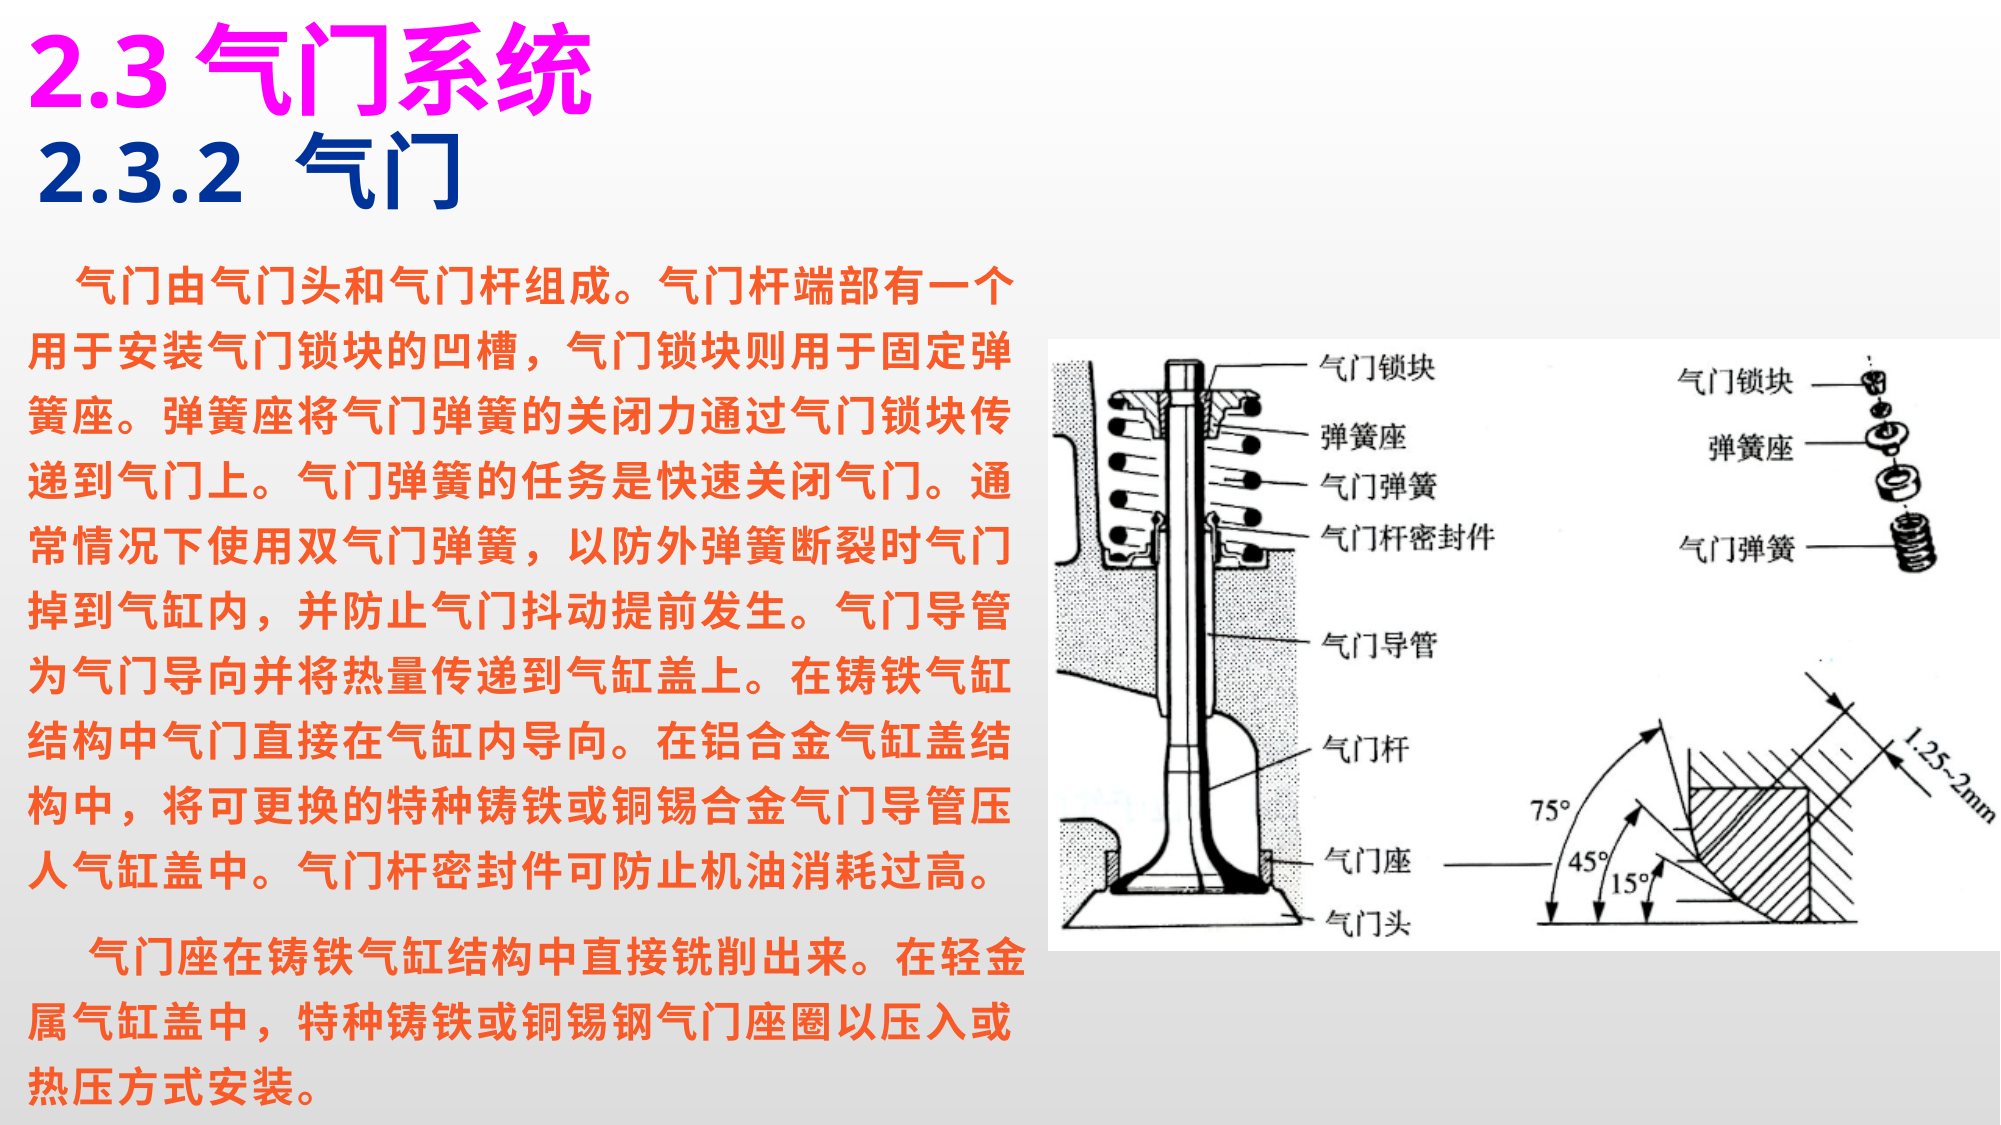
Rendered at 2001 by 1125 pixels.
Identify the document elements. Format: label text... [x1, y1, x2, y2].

picture [1048, 339, 2000, 951]
list 气门由气门头和气门杆组成。气门杆端部有一个用于安装气门锁块的凹槽，气门锁块则用于固定弹簧座。弹簧座将气门弹簧的关闭力通过气门锁块传递到气门上。气门弹簧的任务是快速关闭气门。通常情况下使用双气门弹簧，以防外弹簧断裂时气门掉到气缸内，并防止气门抖动提前发生。气门导管为气门导向并将热量传递到气缸盖上。在铸铁气缸结构中气门直接在气缸内导向。在铝合金气缸盖结构中，将可更换的特种铸铁或铜锡合金气门导管压人气缸盖中。气门杆密封件可防止机油消耗过高。 气门座在铸铁气缸结构中直接铣削出来。在轻金属气缸盖中，特种铸铁或铜锡钢气门座圈以压入或热压方式安装。 [12, 237, 1049, 816]
title 2.3.2 气门 [22, 162, 914, 237]
text_box 2.3气门系统 [12, 0, 1288, 162]
